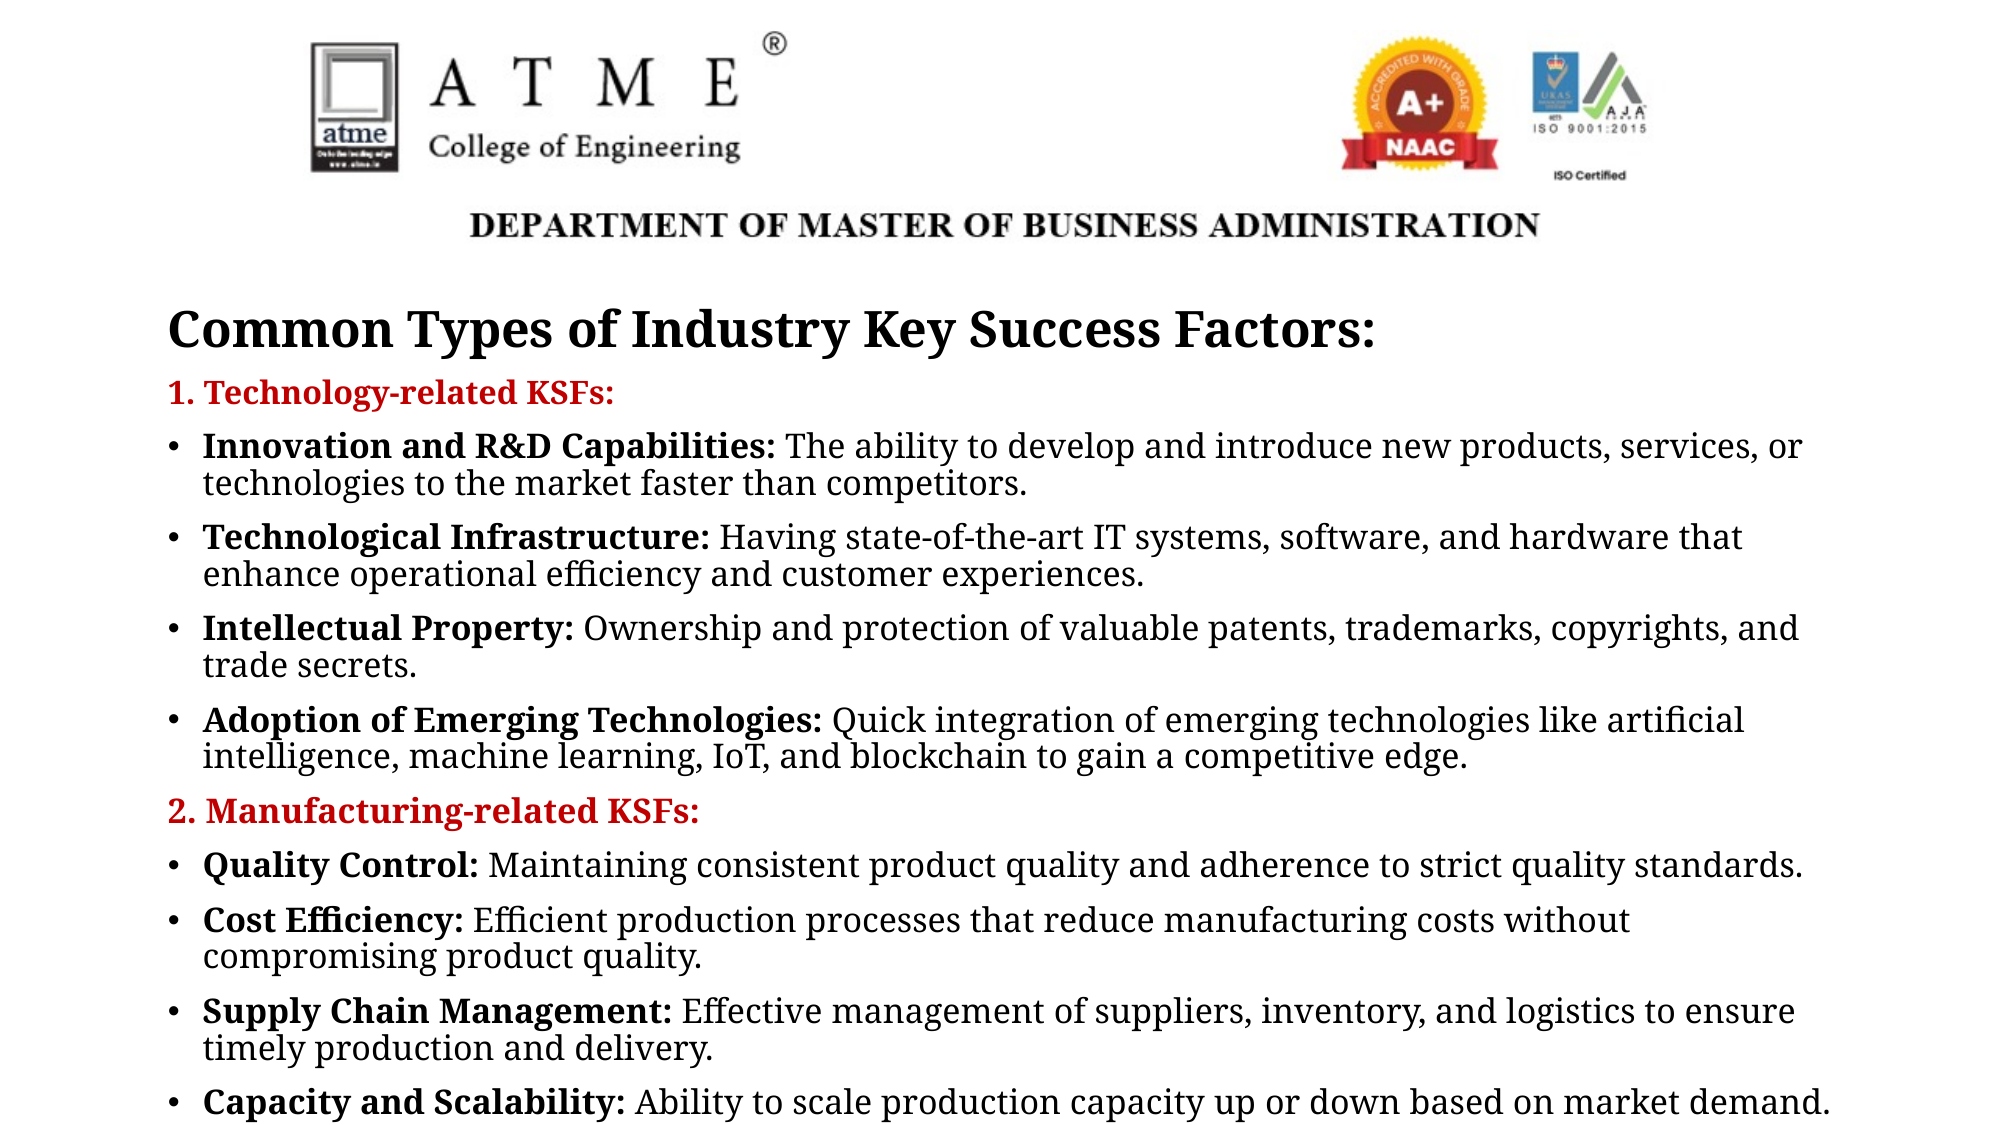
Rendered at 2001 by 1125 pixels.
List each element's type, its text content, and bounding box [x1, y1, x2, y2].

list Common Types of Industry Key Success Factors: 1. Technology-related KSFs: Innovation and R&D Capabilities: The ability to develop and introduce new products, services, or technologies to the market faster than competitors. Technological Infrastructure: Having state-of-the-art IT systems, software, and hardware that enhance operational efficiency and customer experiences. Intellectual Property: Ownership and protection of valuable patents, trademarks, copyrights, and trade secrets. Adoption of Emerging Technologies: Quick integration of emerging technologies like artificial intelligence, machine learning, IoT, and blockchain to gain a competitive edge. 2. Manufacturing-related KSFs: Quality Control: Maintaining consistent product quality and adherence to strict quality standards. Cost Efficiency: Efficient production processes that reduce manufacturing costs without compromising product quality. Supply Chain Management: Effective management of suppliers, inventory, and logistics to ensure timely production and delivery. Capacity and Scalability: Ability to scale production capacity up or down based on market demand. [152, 296, 1878, 1125]
picture [303, 30, 1697, 245]
